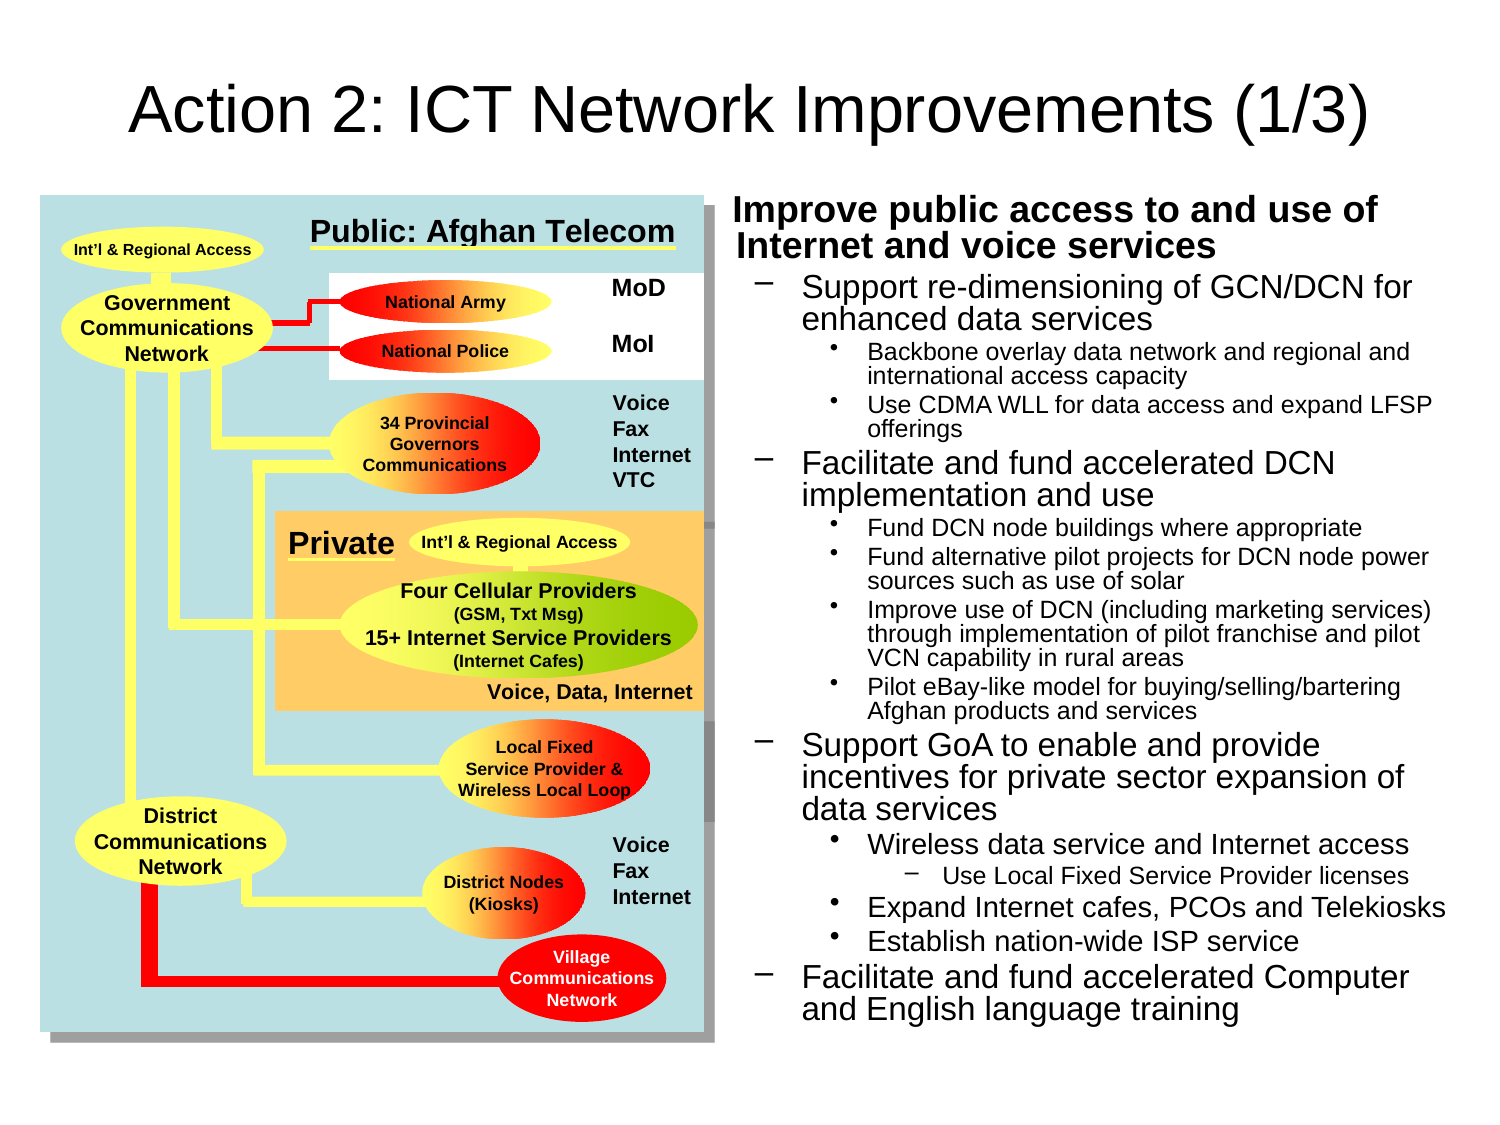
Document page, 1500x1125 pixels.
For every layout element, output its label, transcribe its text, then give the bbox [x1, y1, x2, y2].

title Action 2: ICT Network Improvements (1/3) [49, 24, 1451, 188]
picture [39, 194, 717, 1045]
list Improve public access to and use of Internet and voice services Support re-dimensioning of GCN/DCN for enhanced data services Backbone overlay data network and regional and international access capacity Use CDMA WLL for data access and expand LFSP offerings Facilitate and fund accelerated DCN implementation and use Fund DCN node buildings where appropriate Fund alternative pilot projects for DCN node power sources such as use of solar Improve use of DCN (including marketing services) through implementation of pilot franchise and pilot VCN capability in rural areas Pilot eBay-like model for buying/selling/bartering Afghan products and services Support GoA to enable and provide incentives for private sector expansion of data services Wireless data service and Internet access Use Local Fixed Service Provider licenses Expand Internet cafes, PCOs and Telekiosks Establish nation-wide ISP service Facilitate and fund accelerated Computer and English language training [664, 186, 1491, 1012]
